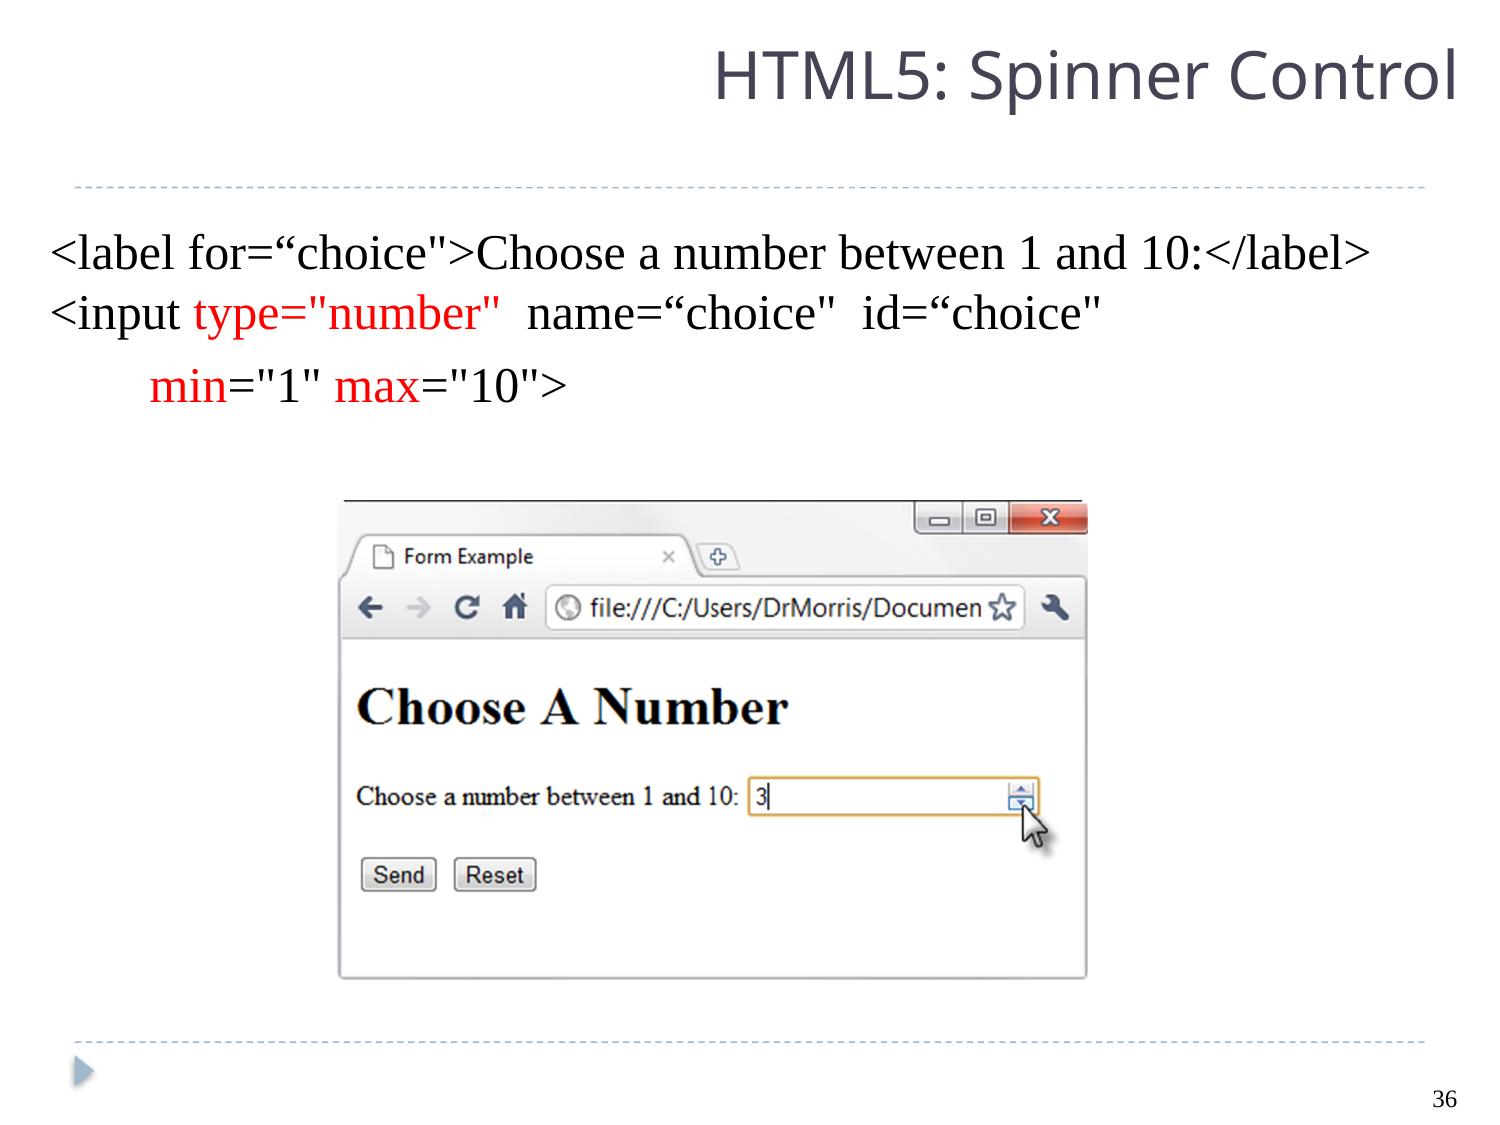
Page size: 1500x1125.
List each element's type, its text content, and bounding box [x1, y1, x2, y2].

picture [337, 500, 1088, 980]
list <label for=“choice">Choose a number between 1 and 10:</label> <input type="number" name=“choice" id=“choice" min="1" max="10"> [34, 212, 1500, 750]
title HTML5: Spinner Control [200, 12, 1475, 200]
slide_number 36 [1417, 1075, 1500, 1125]
